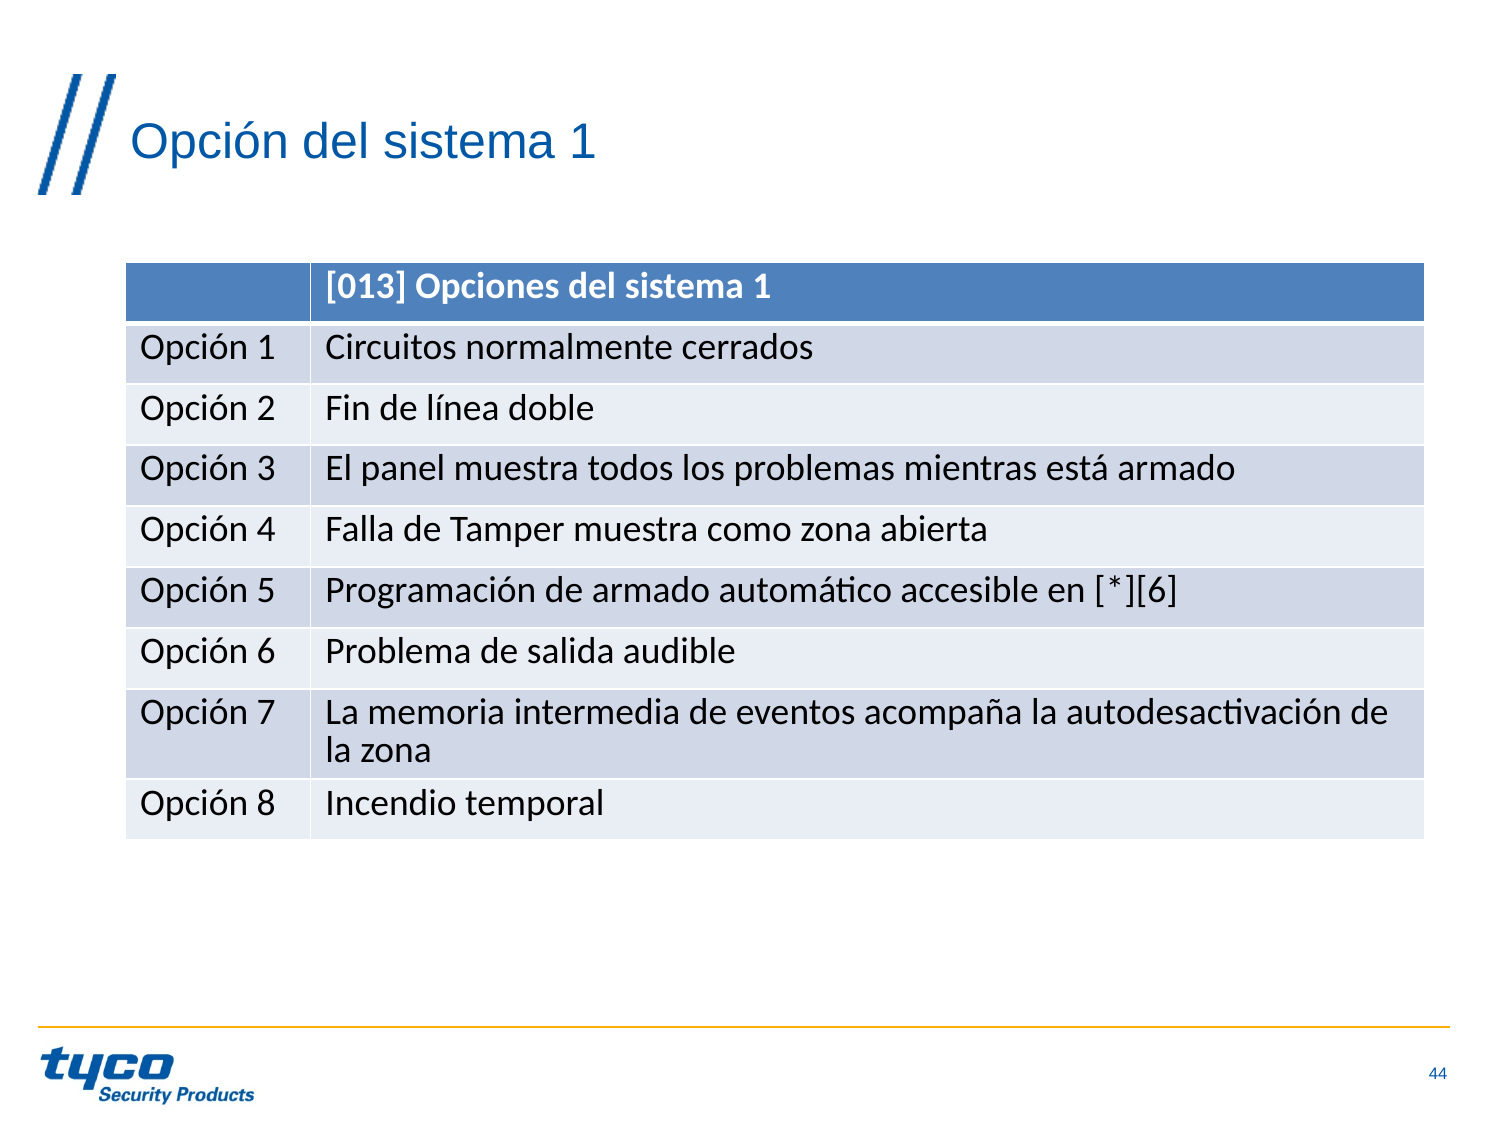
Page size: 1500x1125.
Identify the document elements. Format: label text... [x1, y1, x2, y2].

table_cell Opción 8 [126, 780, 310, 839]
table_header [013] Opciones del sistema 1 [311, 263, 1424, 321]
picture [37, 74, 115, 195]
table_cell Opción 3 [126, 446, 310, 505]
title Opción del sistema 1 [115, 44, 1426, 233]
slide_number 44 [1387, 1042, 1463, 1103]
table_cell Opción 6 [126, 629, 310, 688]
table_cell La memoria intermedia de eventos acompaña la autodesactivación de la zona [311, 690, 1424, 778]
table_cell Opción 7 [126, 690, 310, 778]
table_cell Opción 5 [126, 568, 310, 627]
table_cell Opción 2 [126, 385, 310, 444]
table_cell Programación de armado automático accesible en [*][6] [311, 568, 1424, 627]
table_cell Problema de salida audible [311, 629, 1424, 688]
picture [34, 1040, 260, 1107]
table_cell Falla de Tamper muestra como zona abierta [311, 507, 1424, 566]
table_cell Opción 1 [126, 326, 310, 383]
table_cell Opción 4 [126, 507, 310, 566]
table_cell El panel muestra todos los problemas mientras está armado [311, 446, 1424, 505]
table_header [126, 263, 310, 321]
table_cell Incendio temporal [311, 780, 1424, 839]
table_cell Circuitos normalmente cerrados [311, 326, 1424, 383]
table_cell Fin de línea doble [311, 385, 1424, 444]
text_box [97, 1061, 228, 1091]
